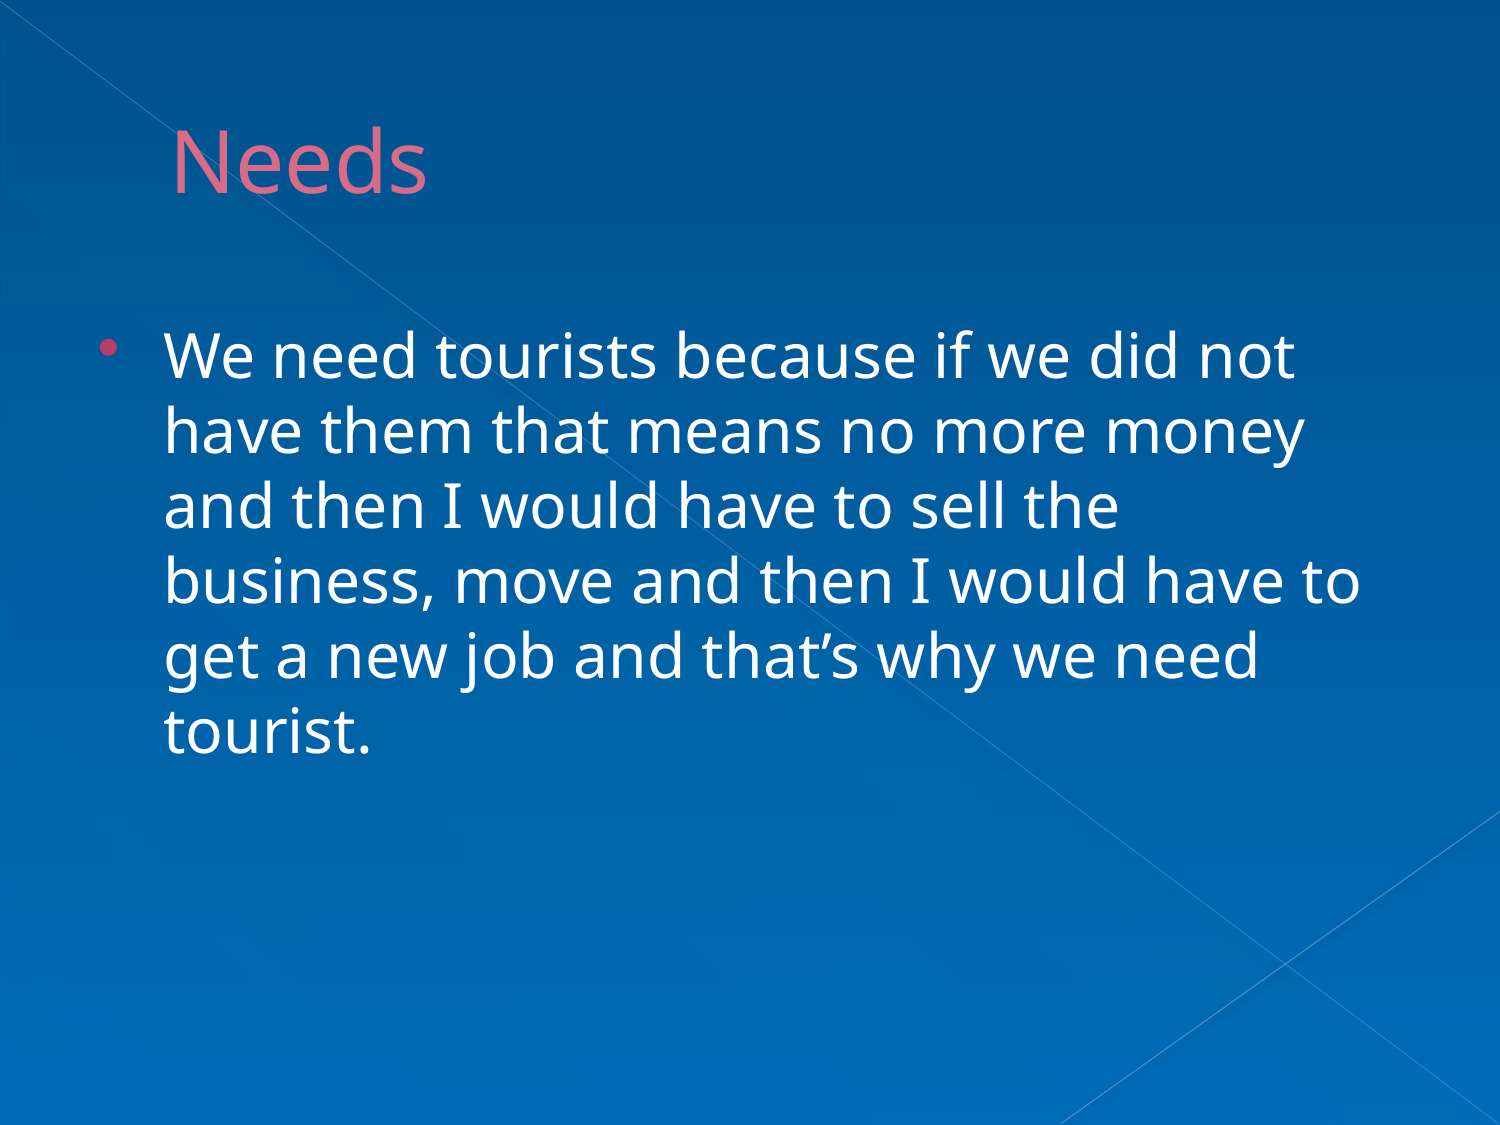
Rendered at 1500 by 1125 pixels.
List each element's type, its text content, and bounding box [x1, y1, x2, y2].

list We need tourists because if we did not have them that means no more money and then I would have to sell the business, move and then I would have to get a new job and that’s why we need tourist. [75, 308, 1425, 1059]
title Needs [75, 43, 1425, 274]
